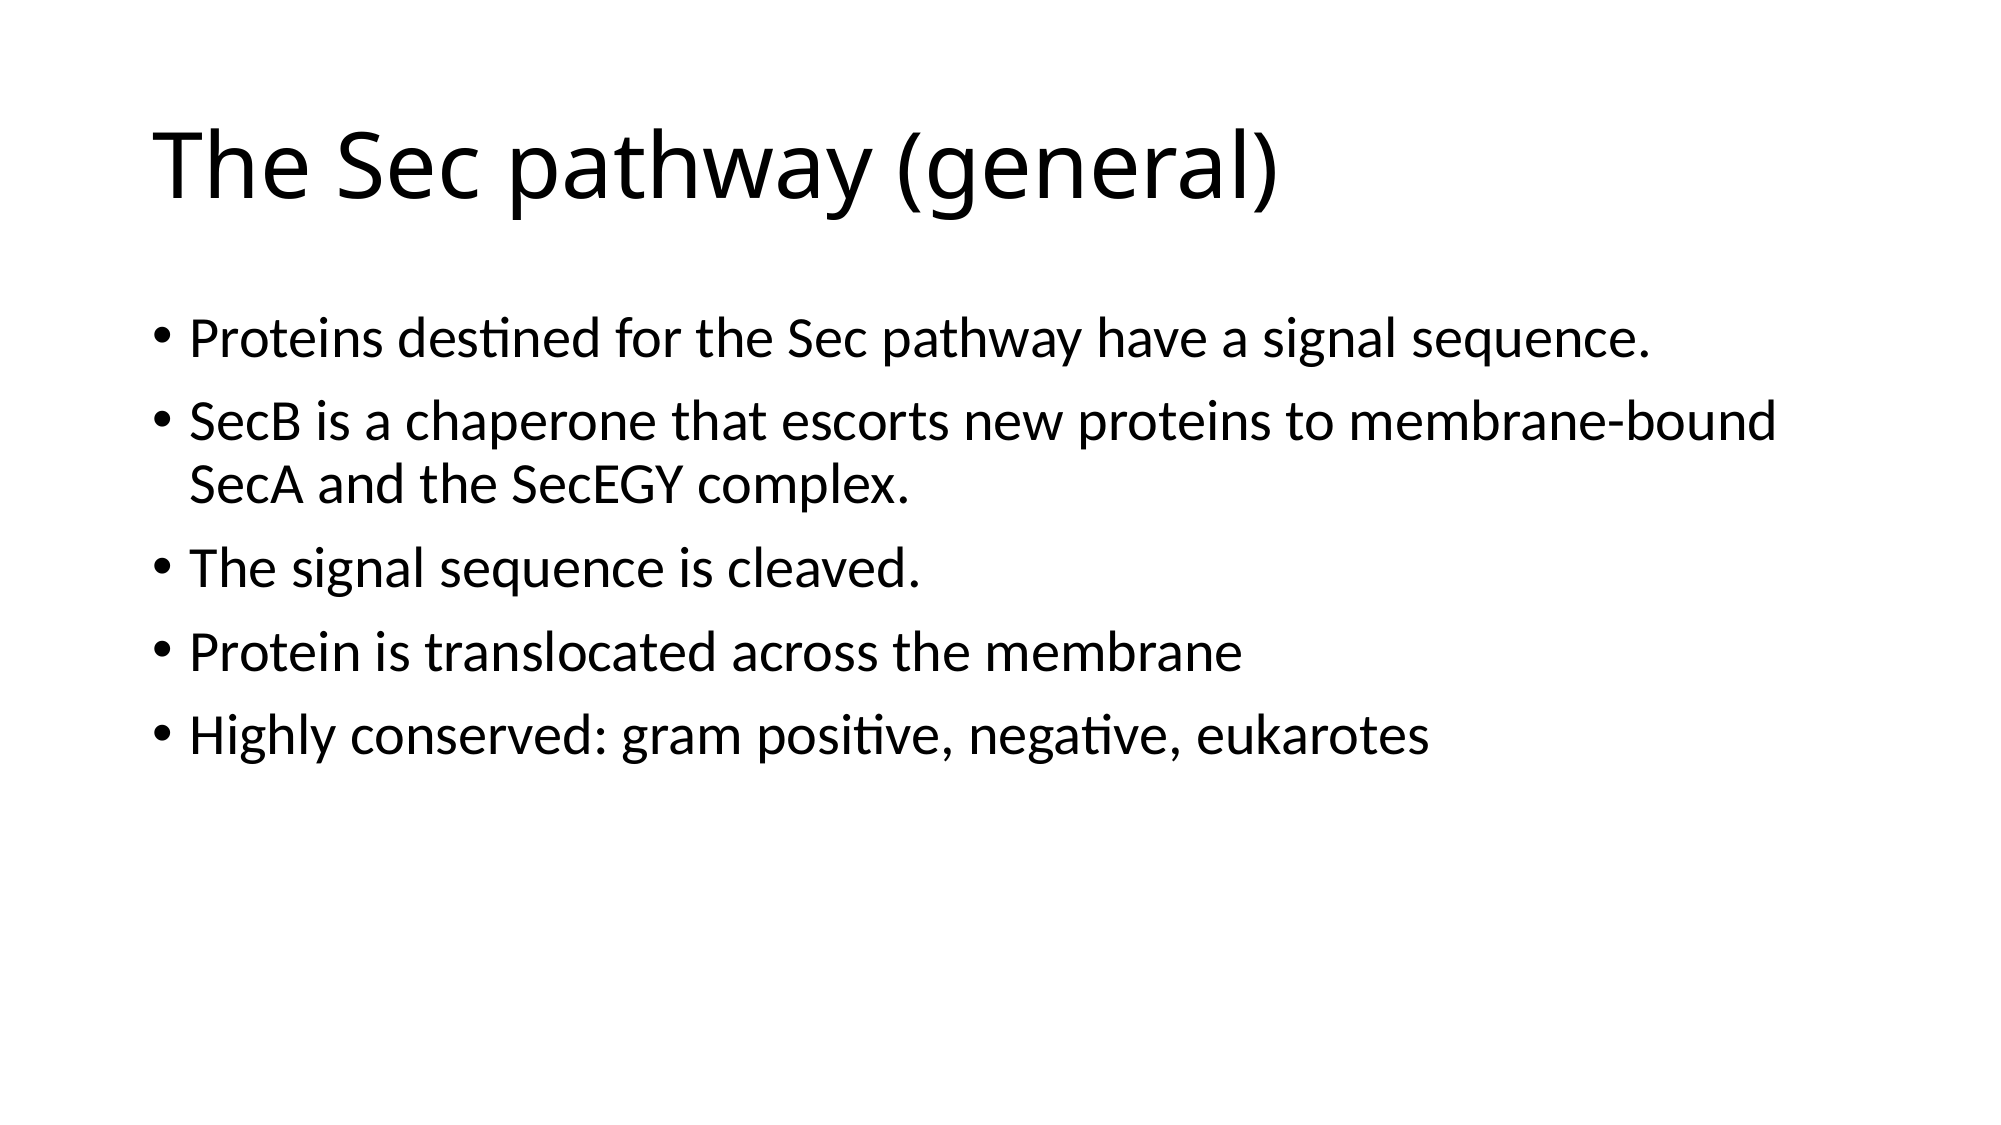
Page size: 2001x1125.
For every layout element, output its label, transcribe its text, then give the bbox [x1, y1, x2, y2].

title The Sec pathway (general) [137, 59, 1863, 278]
list Proteins destined for the Sec pathway have a signal sequence. SecB is a chaperone that escorts new proteins to membrane-bound SecA and the SecEGY complex. The signal sequence is cleaved. Protein is translocated across the membrane Highly conserved: gram positive, negative, eukarotes [137, 299, 1863, 1014]
